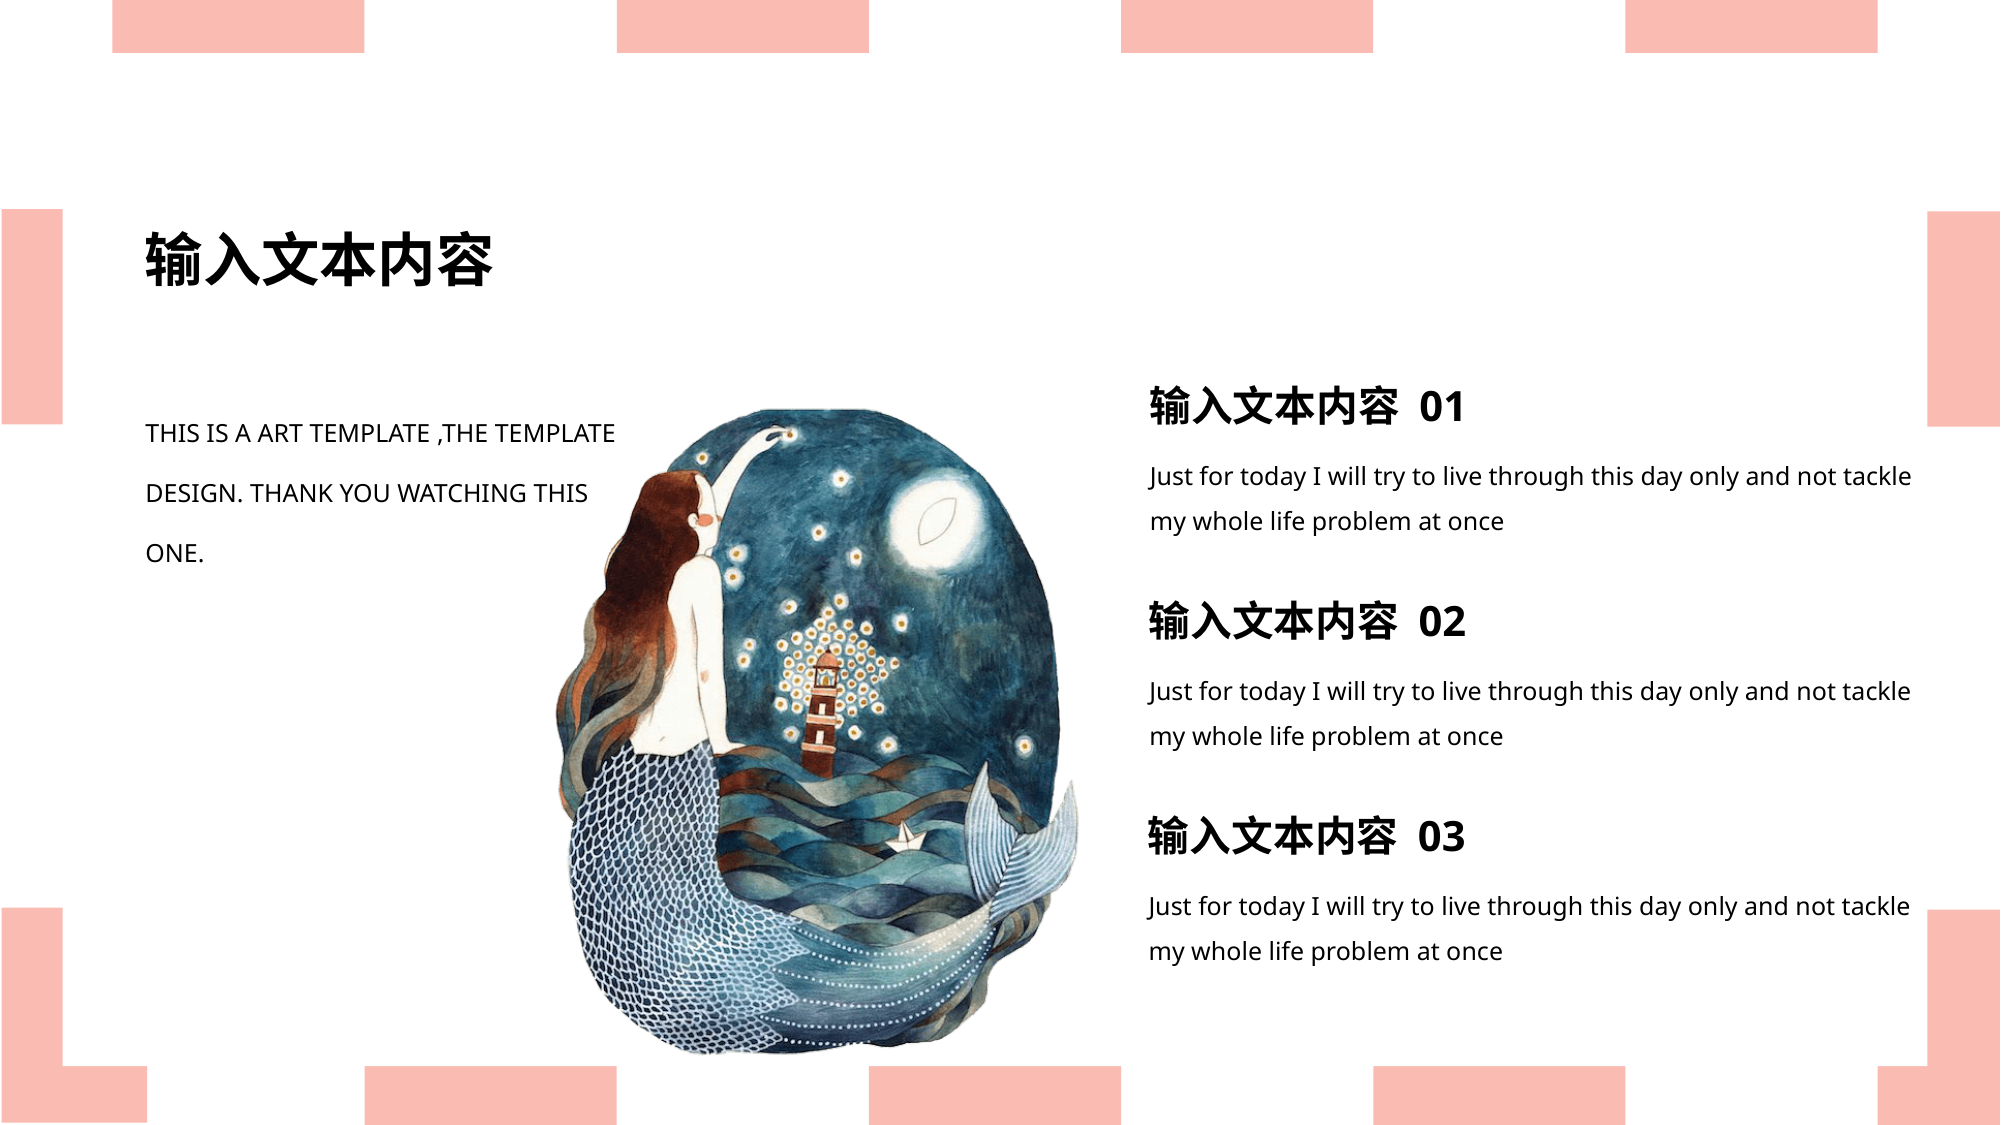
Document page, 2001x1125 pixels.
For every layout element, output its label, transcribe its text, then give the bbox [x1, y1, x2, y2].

text_box [1624, 0, 1879, 52]
text_box THIS IS A ART TEMPLATE ,THE TEMPLATE DESIGN. THANK YOU WATCHING THIS ONE. [130, 380, 645, 576]
text_box [868, 1067, 1122, 1125]
text_box Just for today I will try to live through this day only and not tackle my whole life problem at once [1135, 438, 1932, 543]
text_box [1120, 0, 1374, 52]
text_box Just for today I will try to live through this day only and not tackle my whole life problem at once [1133, 868, 1931, 973]
text_box 输入文本内容 [130, 215, 658, 301]
text_box [111, 0, 366, 52]
text_box 输入文本内容 02 [1133, 587, 1863, 653]
text_box [1372, 1067, 1626, 1125]
text_box [616, 0, 870, 52]
text_box 输入文本内容 01 [1134, 372, 1864, 438]
text_box 输入文本内容 03 [1133, 802, 1863, 868]
text_box Just for today I will try to live through this day only and not tackle my whole life problem at once [1134, 653, 1932, 758]
text_box [1877, 909, 2000, 1125]
text_box [1, 907, 148, 1124]
text_box [1928, 210, 2000, 428]
text_box [364, 1067, 618, 1125]
picture [545, 387, 1093, 1071]
text_box [1, 208, 62, 425]
text_box [62, 52, 1928, 1067]
